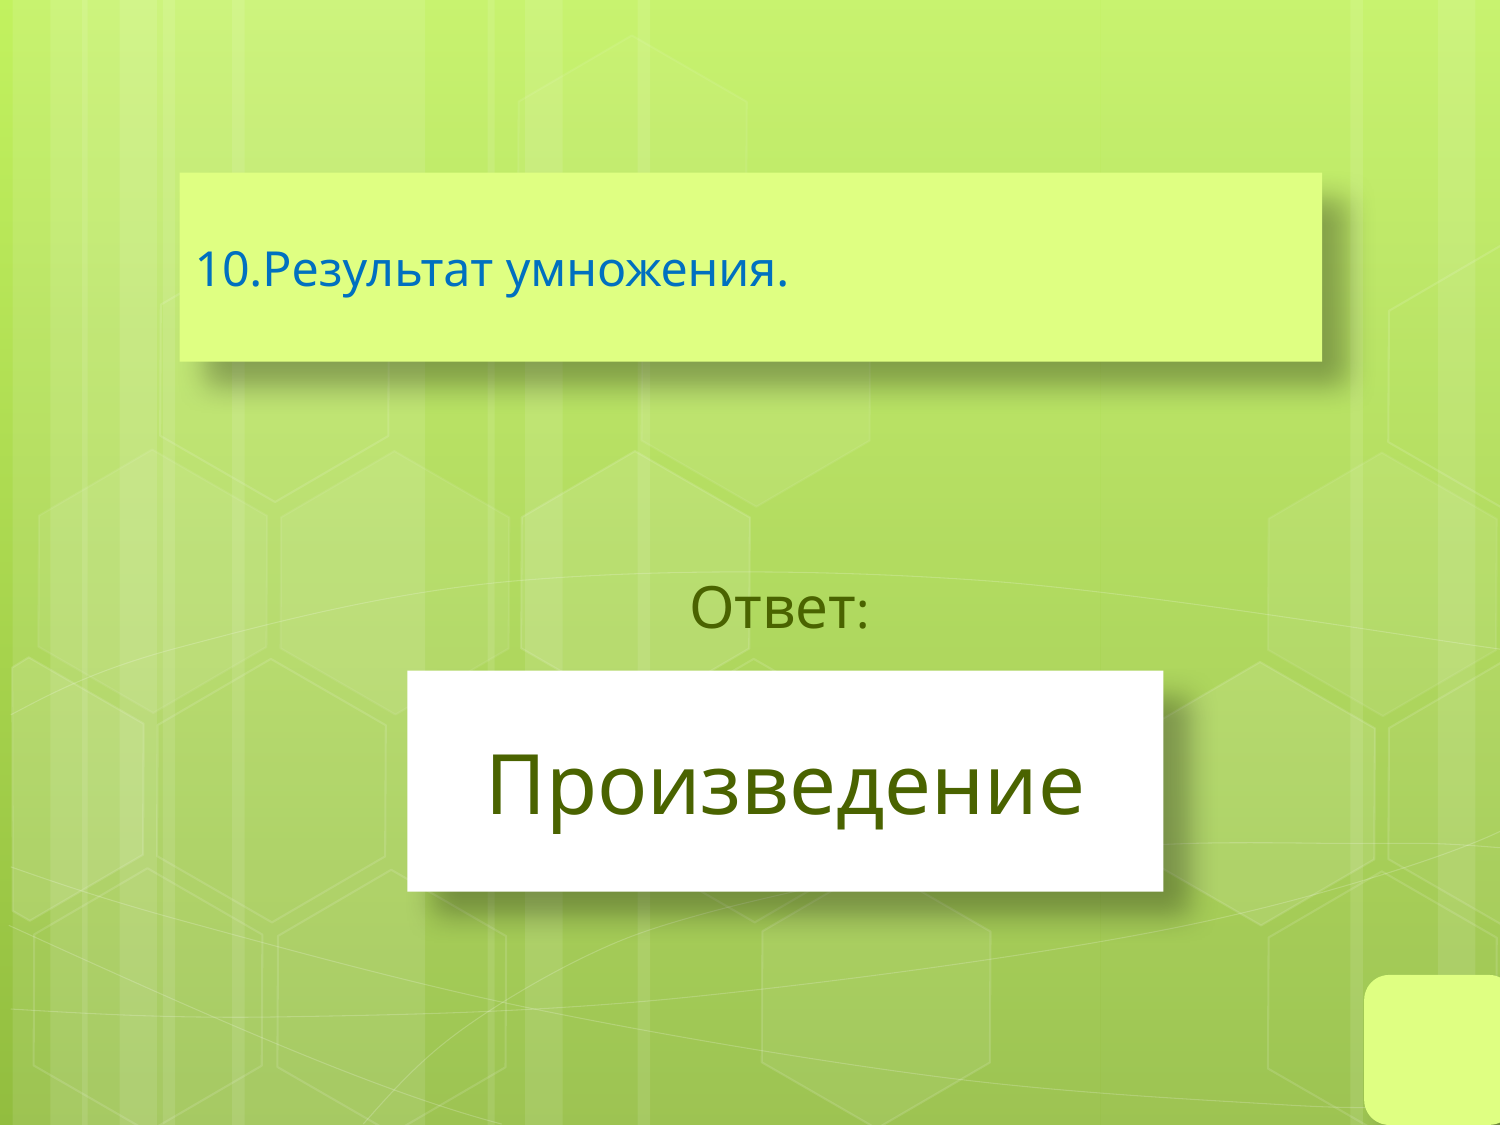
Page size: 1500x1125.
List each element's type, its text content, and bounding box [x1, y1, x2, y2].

text_box Ответ: [584, 562, 975, 648]
title 10.Результат умножения. [179, 172, 1323, 362]
text_box [1362, 973, 1500, 1125]
text_box Произведение [406, 669, 1165, 893]
